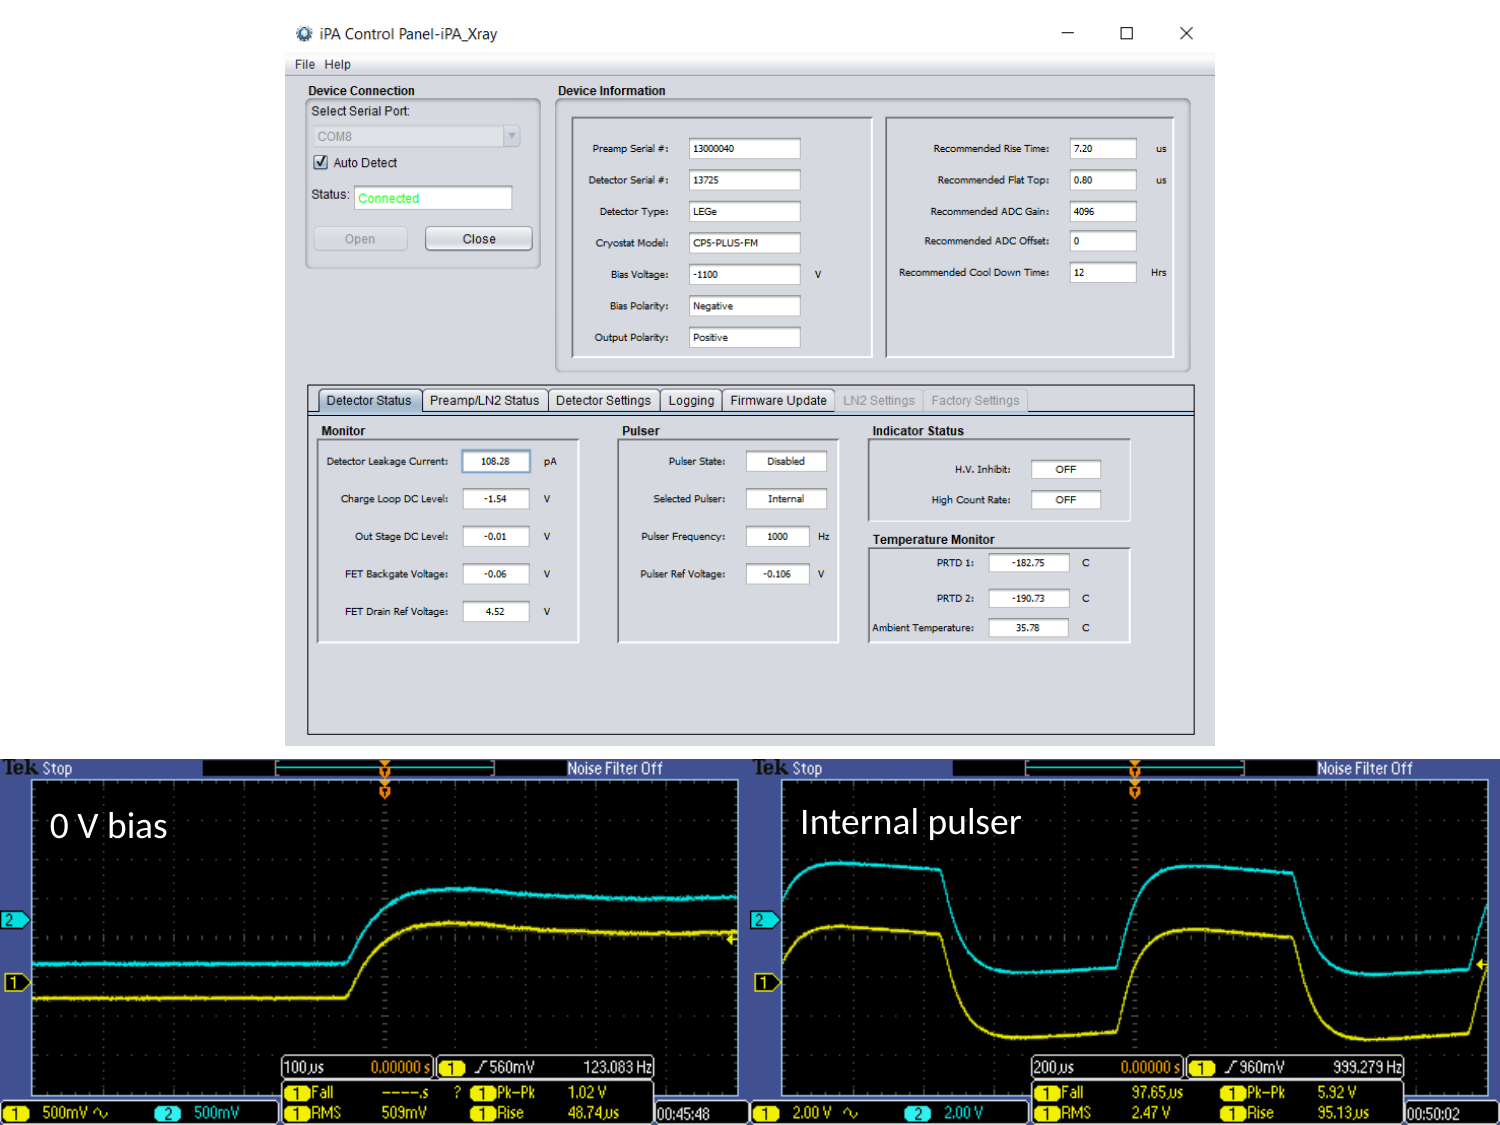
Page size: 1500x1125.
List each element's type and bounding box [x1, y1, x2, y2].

picture [285, 18, 1215, 746]
picture [0, 759, 1500, 1125]
